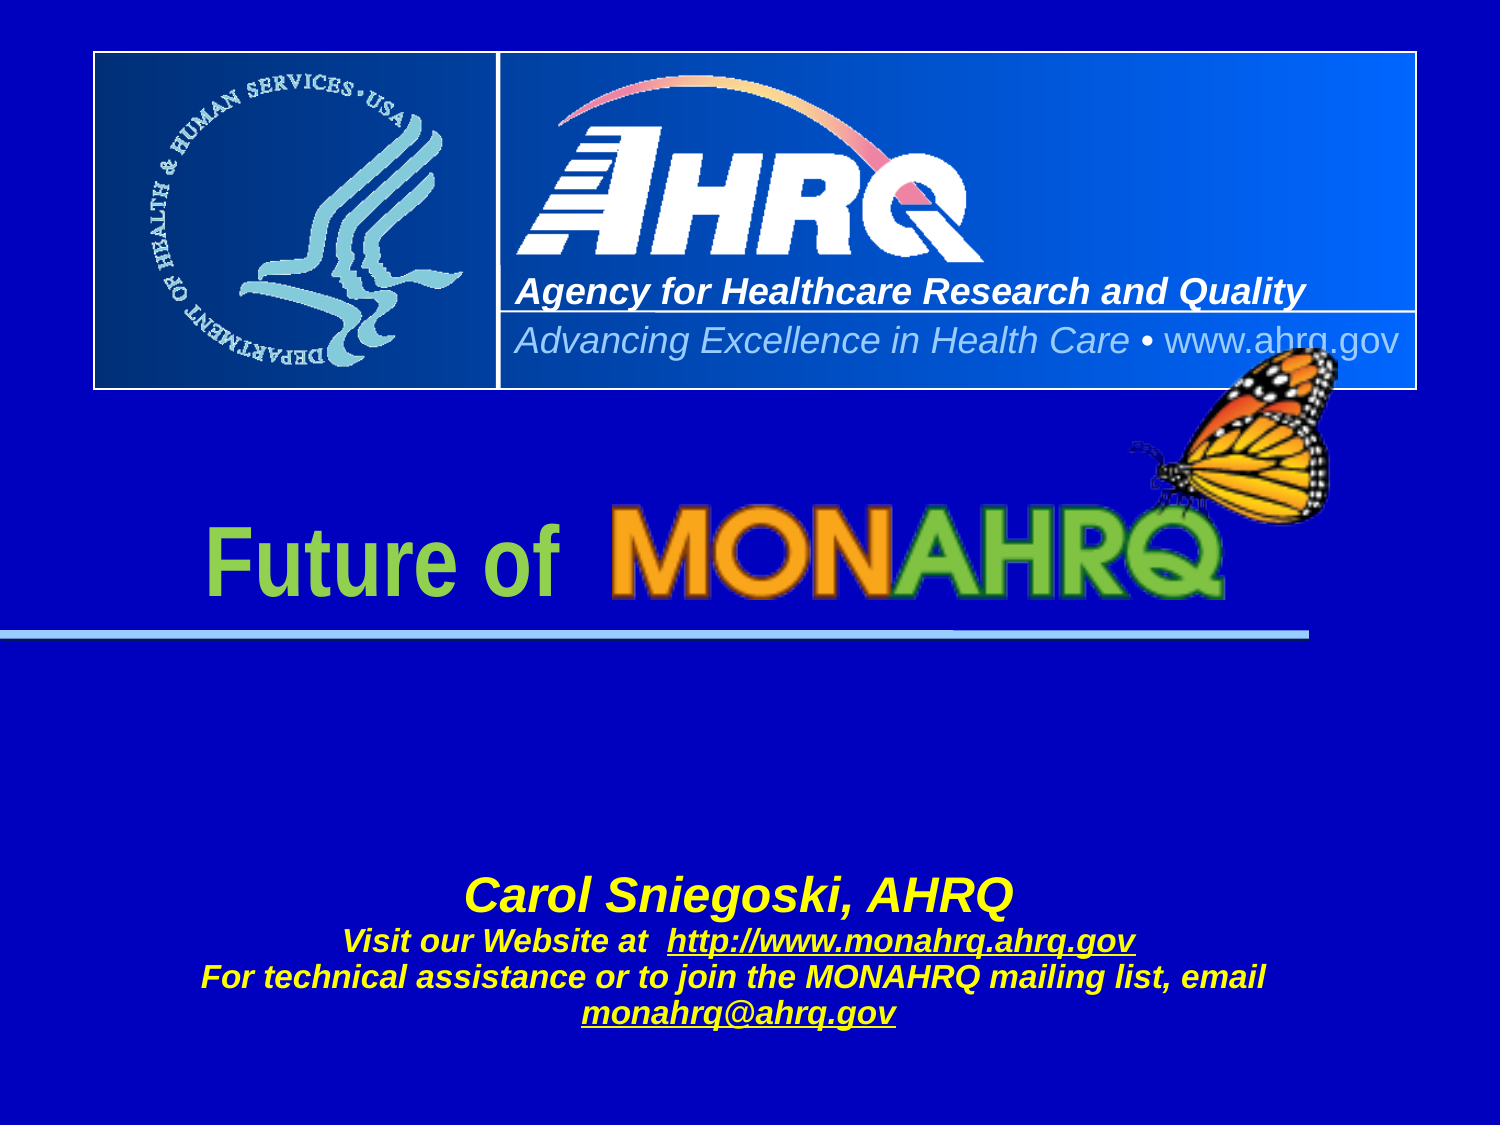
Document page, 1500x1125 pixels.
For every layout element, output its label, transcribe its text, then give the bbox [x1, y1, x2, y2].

title Carol Sniegoski, AHRQ Visit our Website at http://www.monahrq.ahrq.gov For technical assistance or to join the MONAHRQ mailing list, email monahrq@ahrq.gov [99, 861, 1379, 1013]
picture [109, 23, 1025, 413]
text_box Future of [37, 445, 750, 683]
picture [612, 348, 1338, 601]
